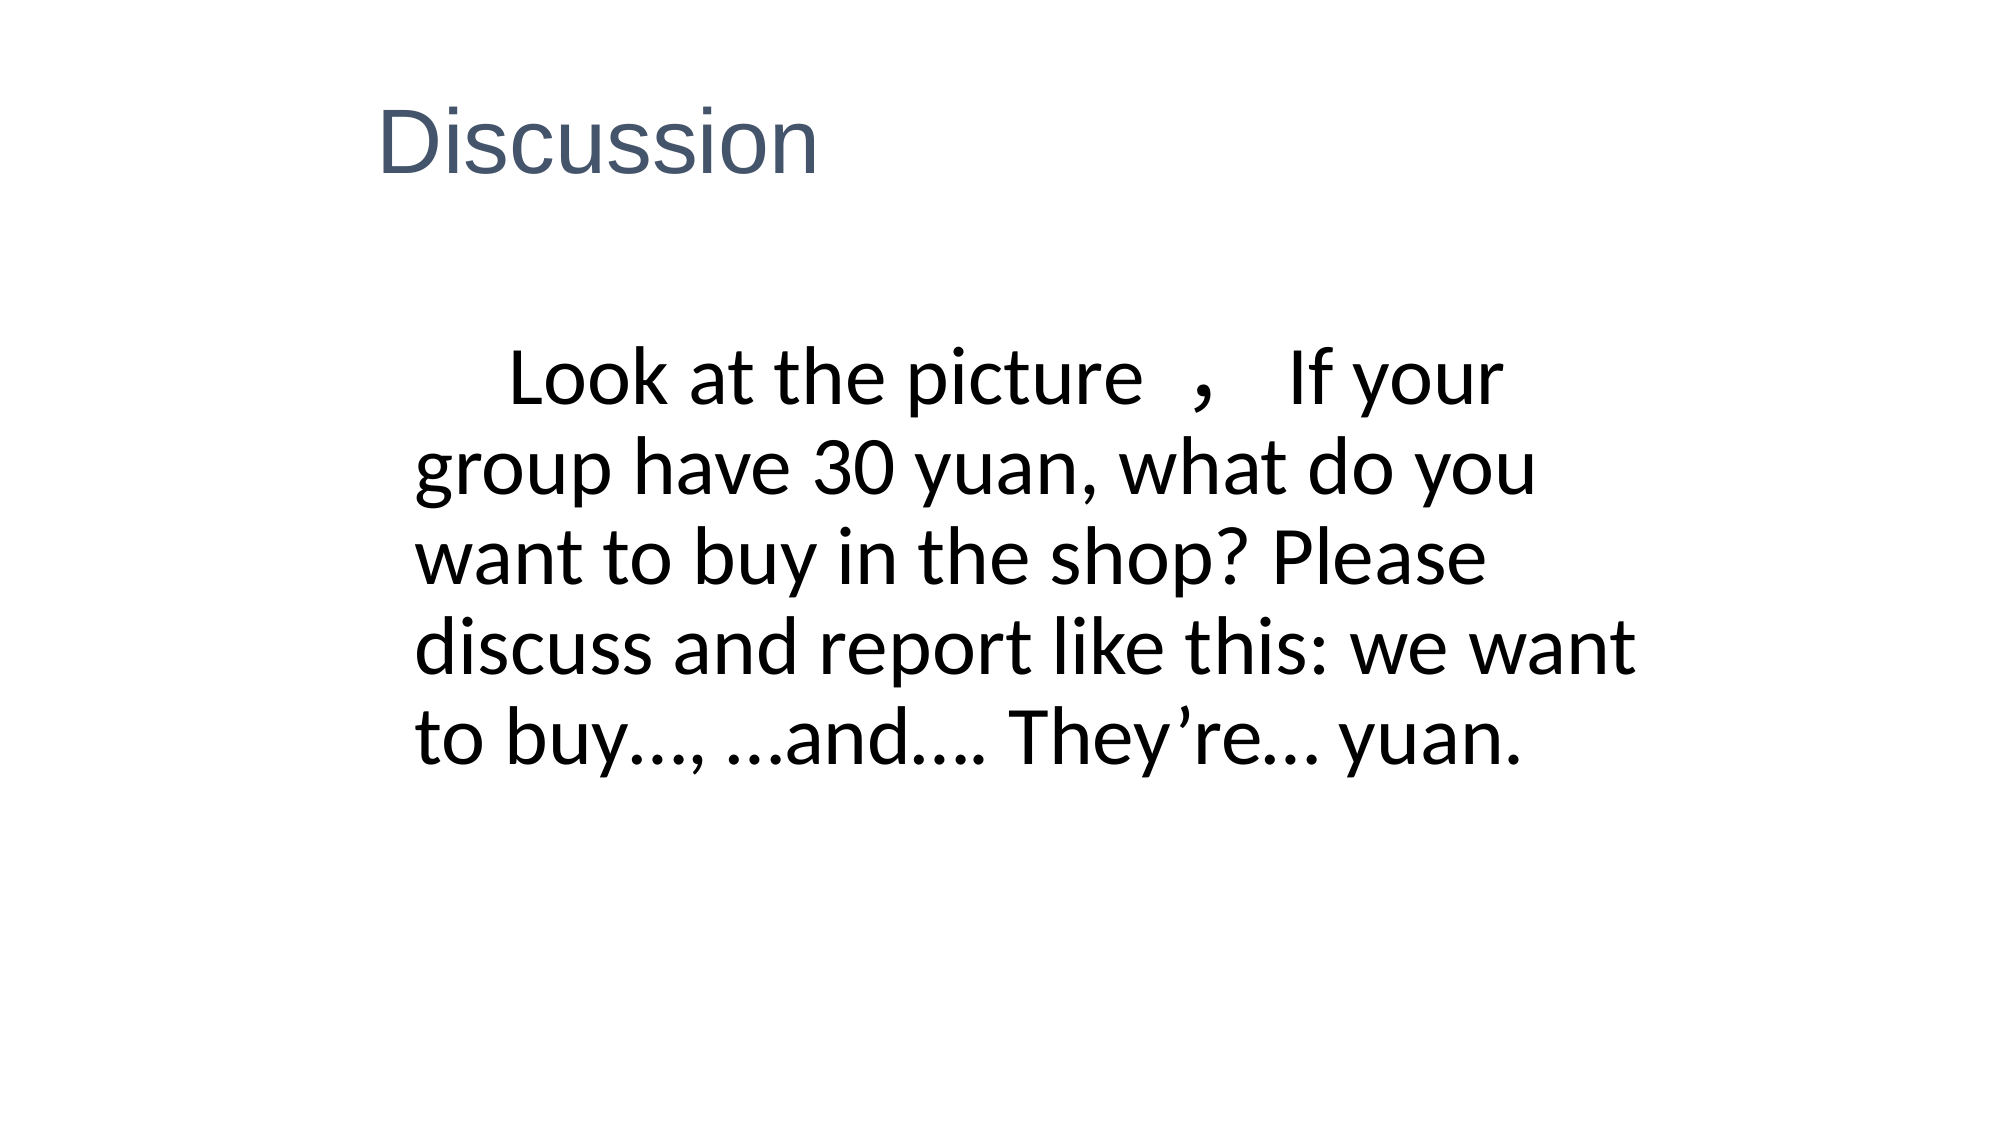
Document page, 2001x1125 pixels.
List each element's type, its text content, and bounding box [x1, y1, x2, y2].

text_box Discussion [362, 42, 1638, 231]
list Look at the picture ，If your group have 30 yuan, what do you want to buy in the shop? Please discuss and report like this: we want to buy…, …and…. They’re… yuan. [362, 324, 1674, 1000]
